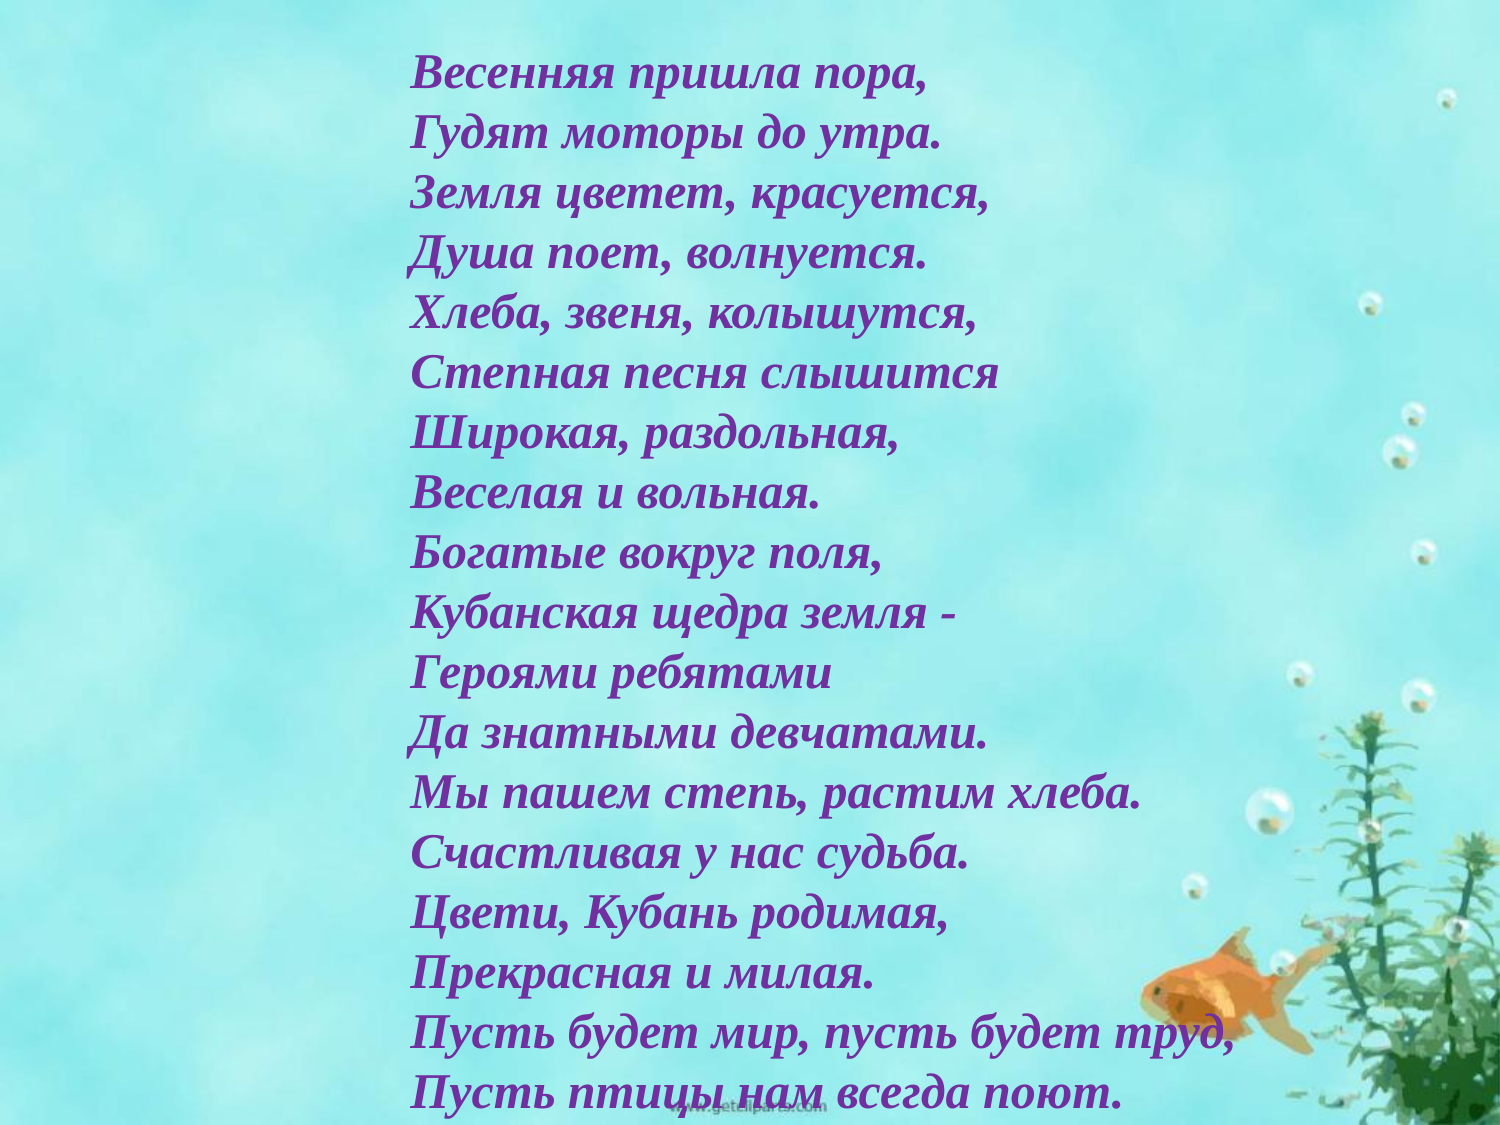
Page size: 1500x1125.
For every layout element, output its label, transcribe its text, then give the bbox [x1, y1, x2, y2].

text_box Весенняя пришла пора, Гудят моторы до утра. Земля цветет, красуется, Душа поет, волнуется. Хлеба, звеня, колышутся, Степная песня слышится Широкая, раздольная, Веселая и вольная. Богатые вокруг поля, Кубанская щедра земля - Героями ребятами Да знатными девчатами. Мы пашем степь, растим хлеба. Счастливая у нас судьба. Цвети, Кубань родимая, Прекрасная и милая. Пусть будет мир, пусть будет труд, Пусть птицы нам всегда поют. Пускай земля всегда цветет И радостно душа поет. [395, 30, 1435, 1125]
picture [0, 0, 1500, 1125]
